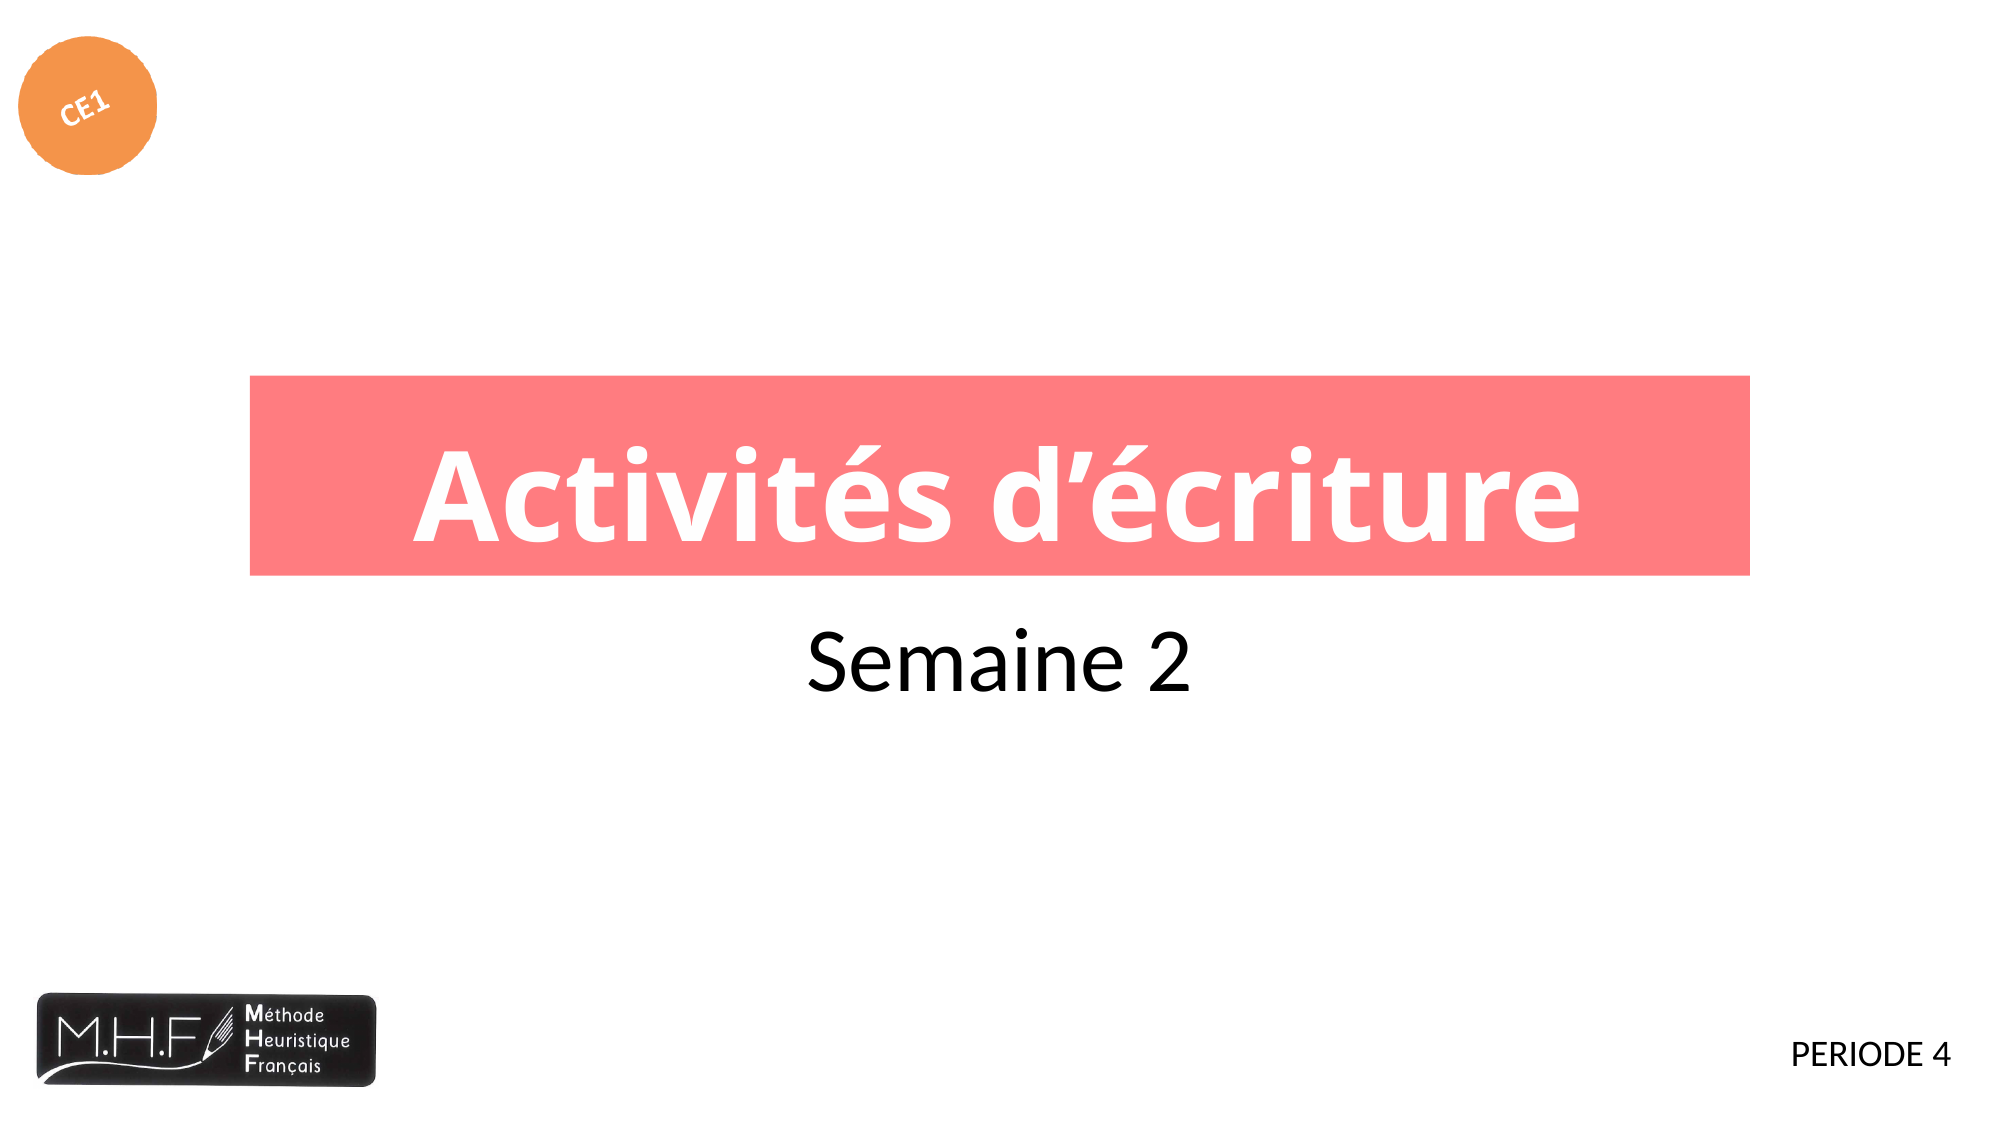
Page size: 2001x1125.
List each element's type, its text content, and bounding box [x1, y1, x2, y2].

text_box PERIODE 4 [1362, 1021, 1967, 1082]
title Activités d’écriture [249, 375, 1750, 576]
subtitle Semaine 2 [249, 604, 1750, 877]
picture [18, 36, 157, 175]
picture [33, 990, 379, 1089]
